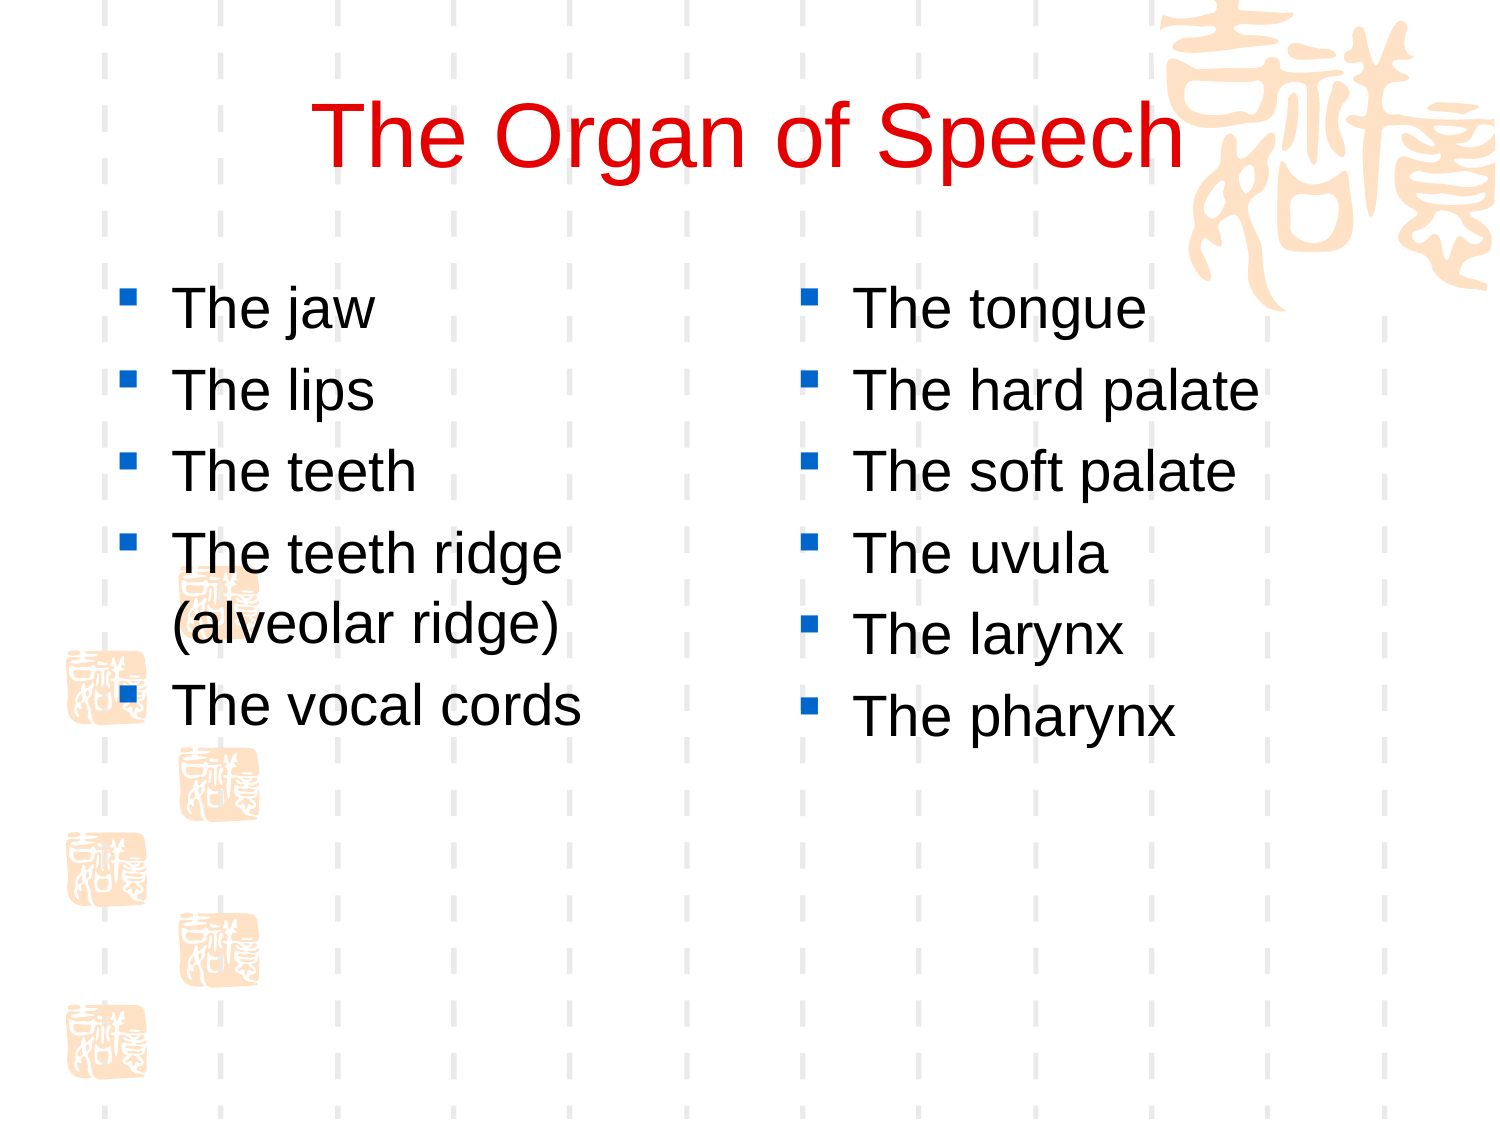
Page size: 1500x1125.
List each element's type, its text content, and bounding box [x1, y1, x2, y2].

list The tongue The hard palate The soft palate The uvula The larynx The pharynx [780, 262, 1438, 1001]
list The jaw The lips The teeth The teeth ridge (alveolar ridge) The vocal cords [99, 262, 757, 1001]
title The Organ of Speech [48, 37, 1451, 226]
